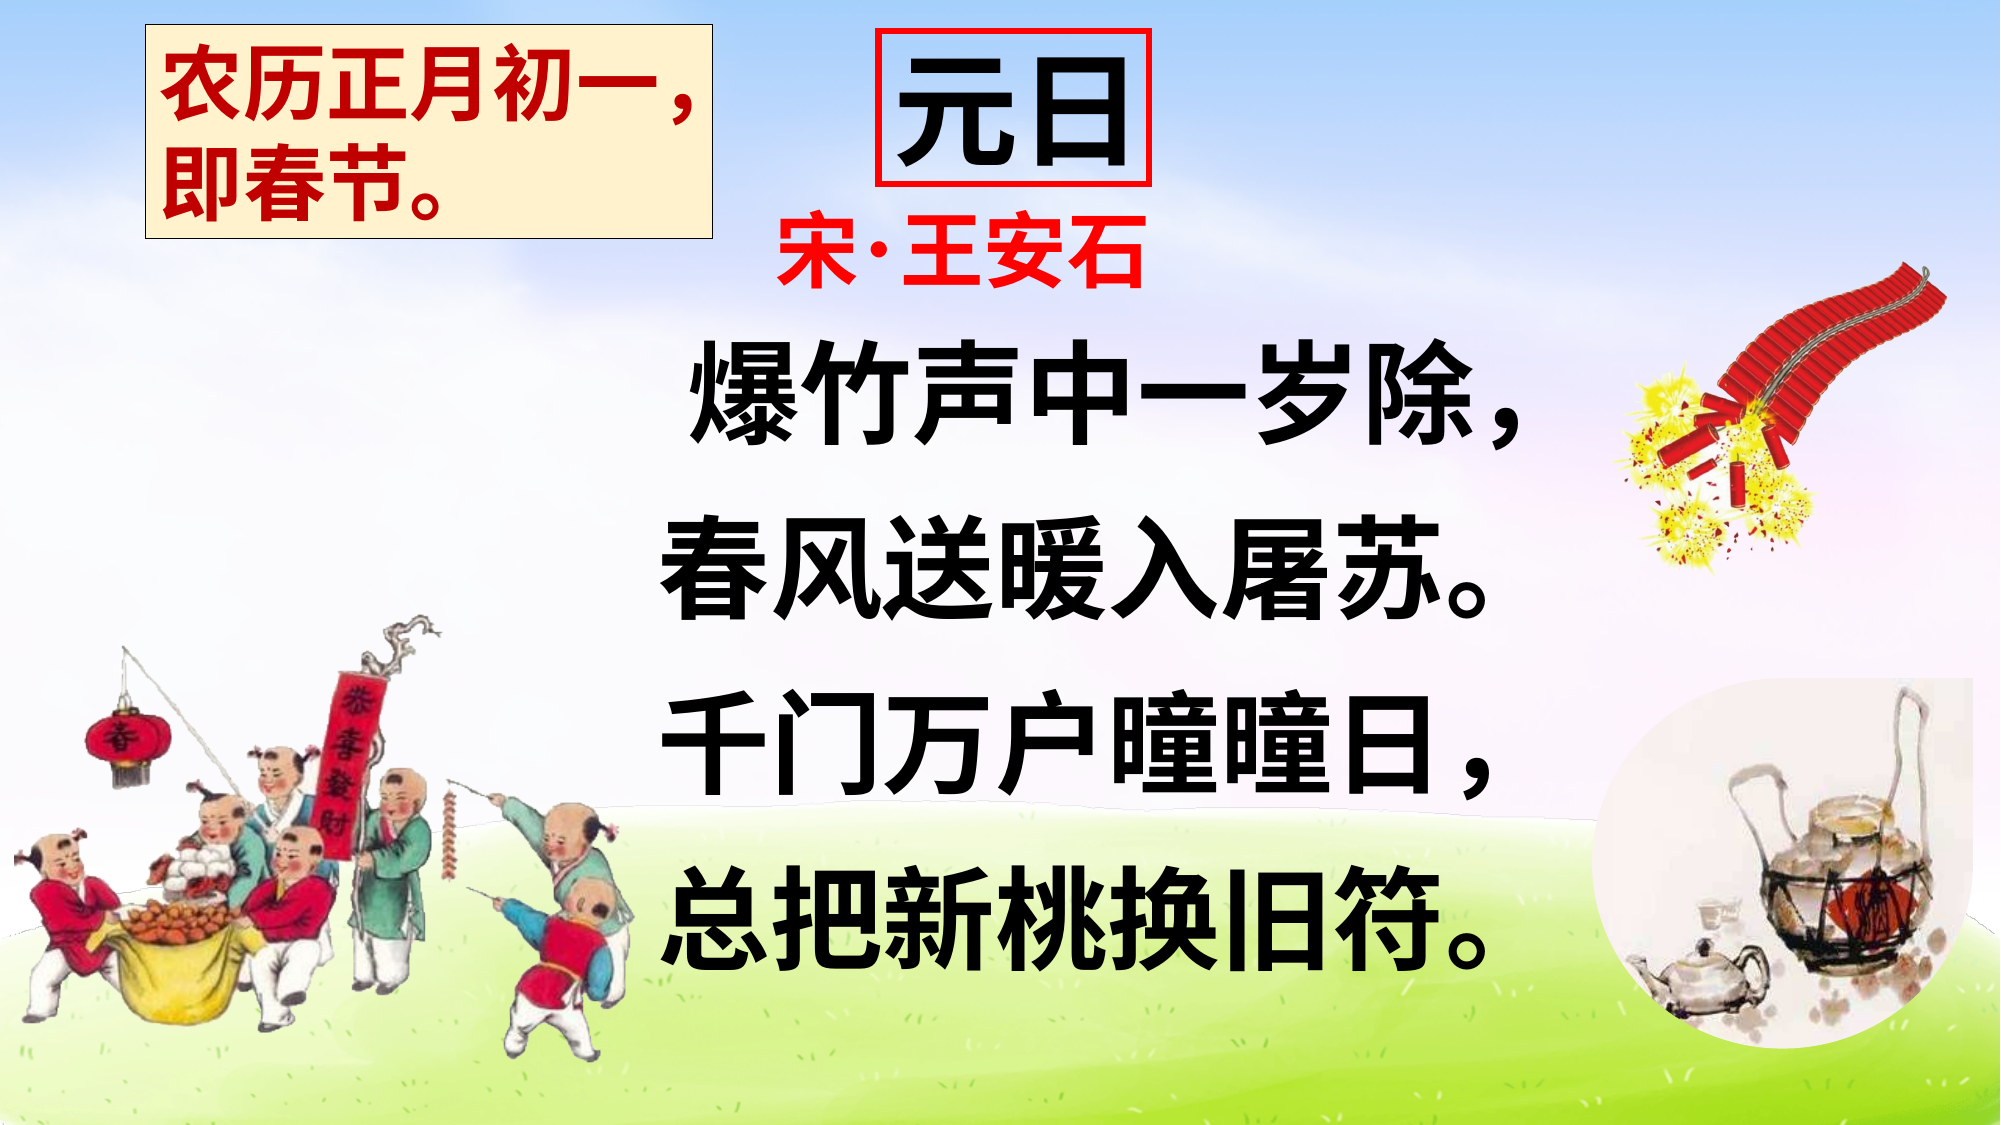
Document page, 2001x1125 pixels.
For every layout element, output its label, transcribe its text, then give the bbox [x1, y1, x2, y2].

text_box 农历正月初一，即春节。 [145, 24, 713, 239]
text_box 爆竹声中一岁除， 春风送暖入屠苏。 千门万户曈曈日， 总把新桃换旧符。 [613, 274, 1602, 992]
text_box [878, 30, 1150, 185]
picture [0, 0, 2001, 1125]
text_box 元日 [878, 24, 1187, 189]
text_box 宋･王安石 [735, 190, 1265, 306]
